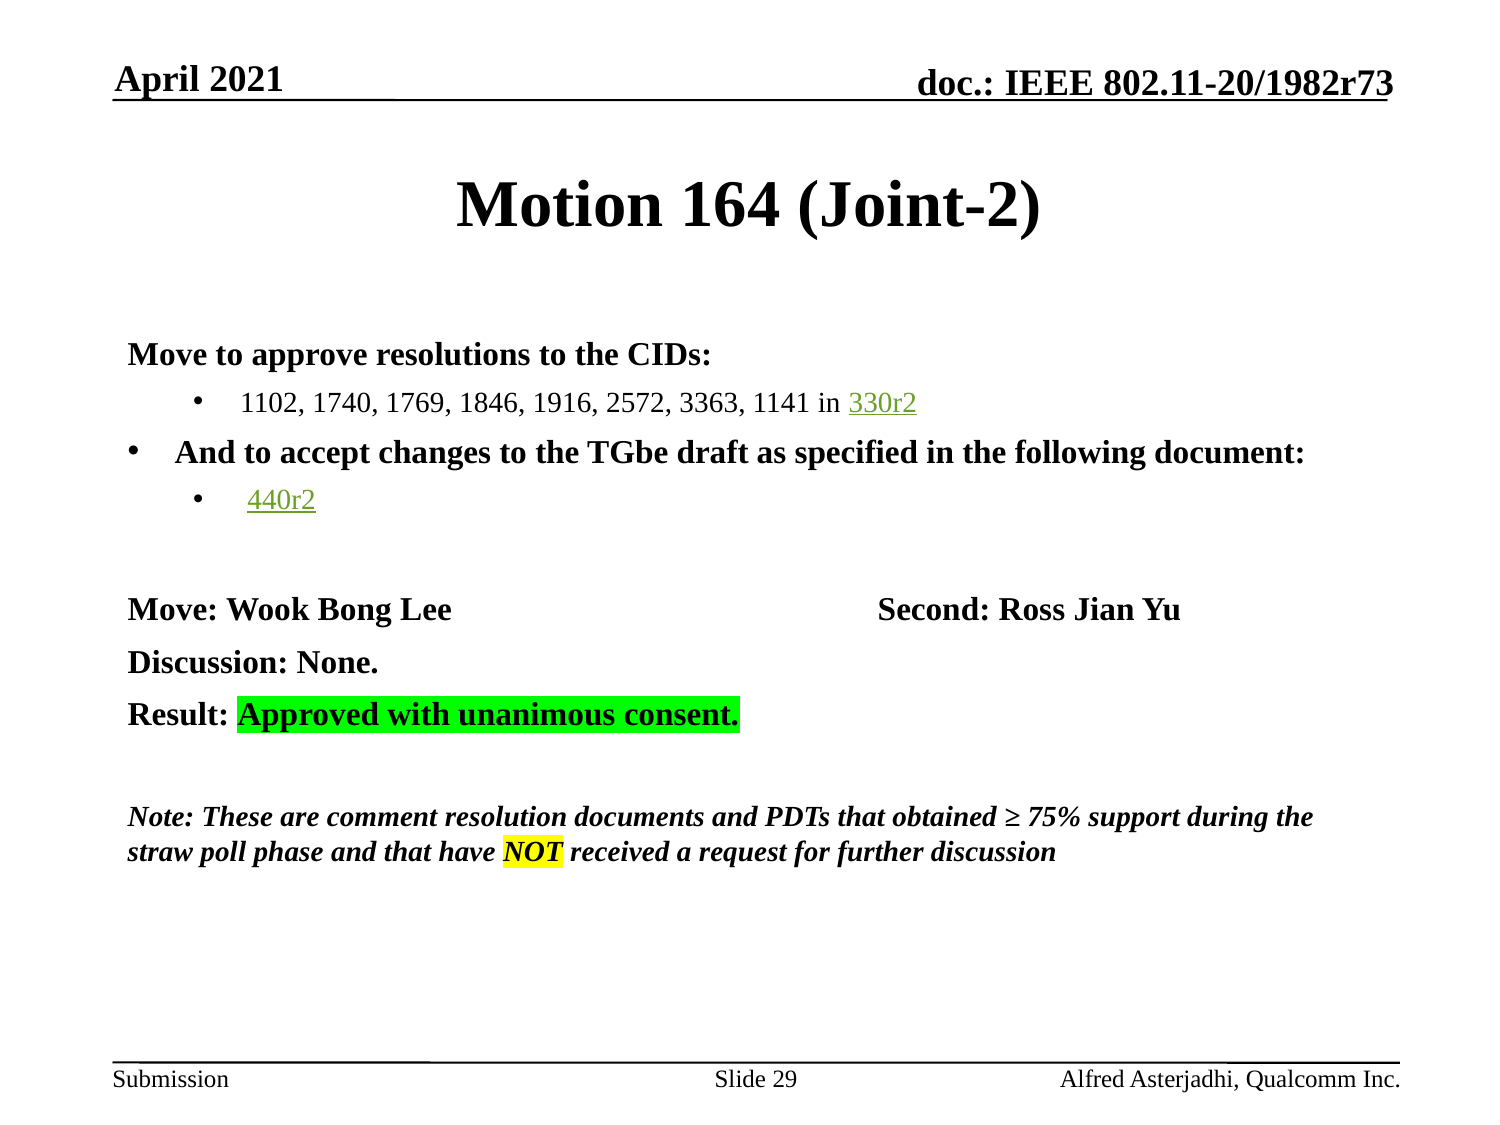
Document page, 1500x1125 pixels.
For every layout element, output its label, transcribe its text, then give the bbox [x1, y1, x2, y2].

list Move to approve resolutions to the CIDs: 1102, 1740, 1769, 1846, 1916, 2572, 3363, 1141 in 330r2 And to accept changes to the TGbe draft as specified in the following document: 440r2 Move: Wook Bong Lee Second: Ross Jian Yu Discussion: None. Result: Approved with unanimous consent. Note: These are comment resolution documents and PDTs that obtained ≥ 75% support during the straw poll phase and that have NOT received a request for further discussion [112, 324, 1388, 1063]
footer Alfred Asterjadhi, Qualcomm Inc. [878, 1061, 1402, 1093]
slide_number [114, 54, 423, 100]
slide_number Slide 29 [712, 1061, 800, 1123]
title Motion 164 (Joint-2) [112, 112, 1388, 288]
